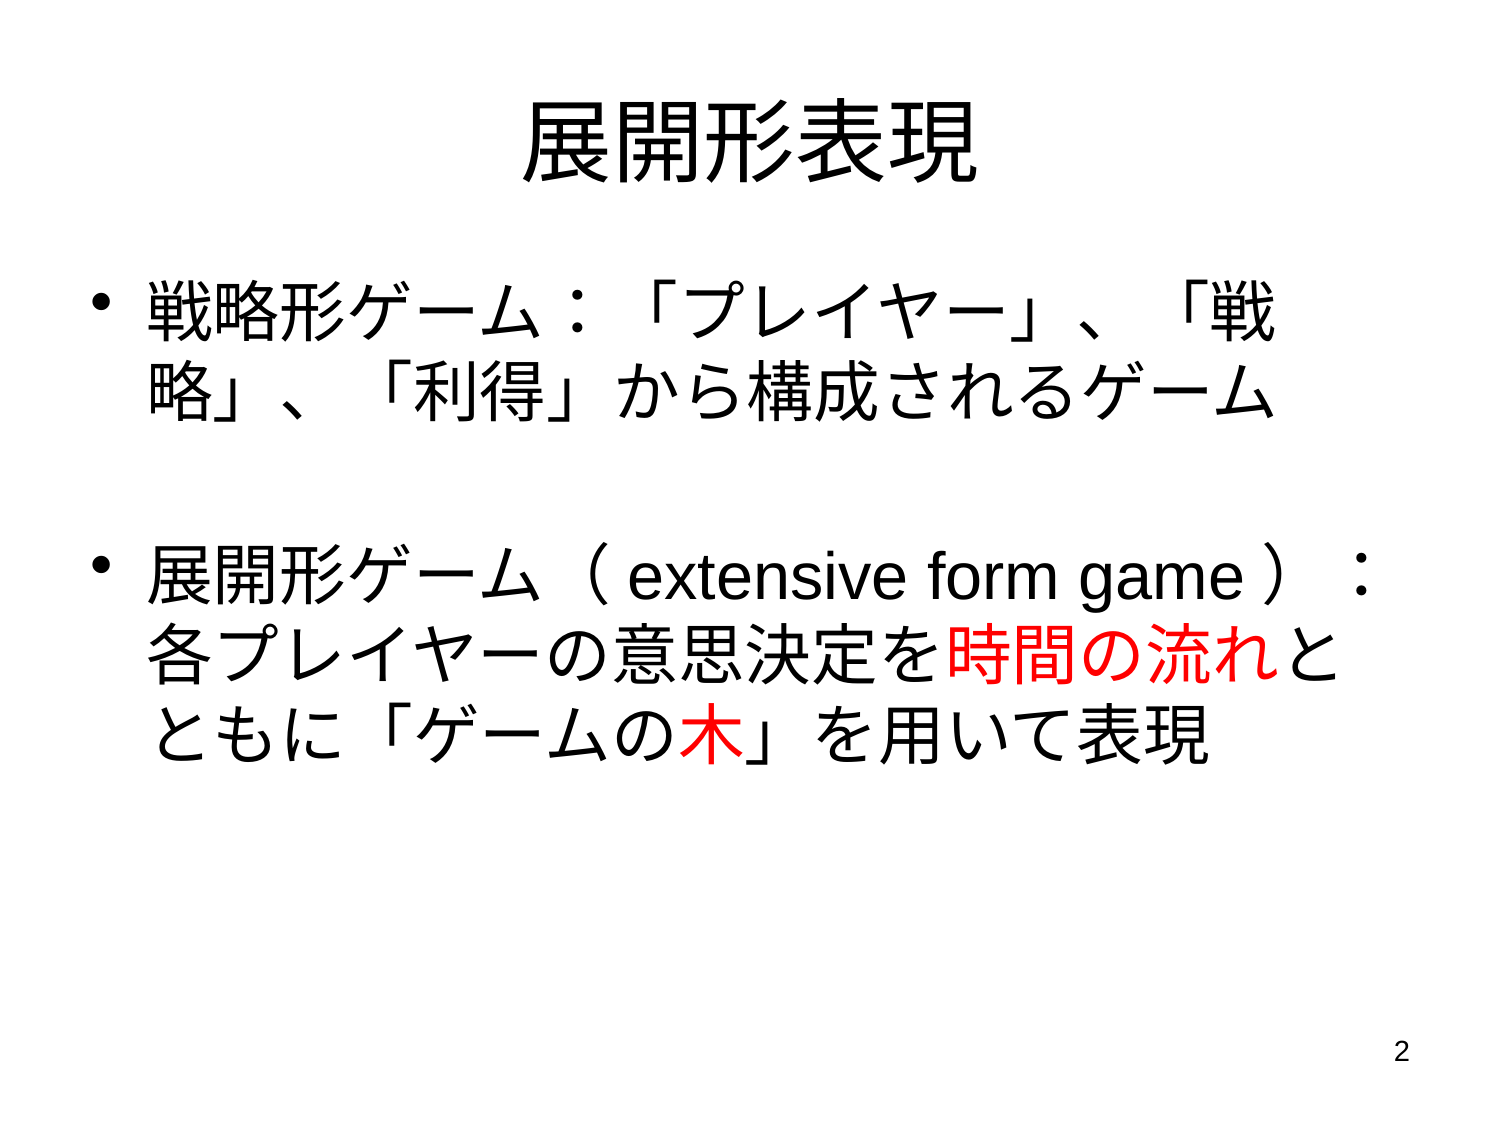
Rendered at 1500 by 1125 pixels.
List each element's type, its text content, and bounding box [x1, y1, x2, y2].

slide_number 2 [1074, 1024, 1426, 1103]
list 戦略形ゲーム：「プレイヤー」、「戦略」、「利得」から構成されるゲーム 展開形ゲーム（extensive form game）：各プレイヤーの意思決定を時間の流れとともに「ゲームの木」を用いて表現 [75, 262, 1425, 1005]
title 展開形表現 [75, 45, 1425, 233]
